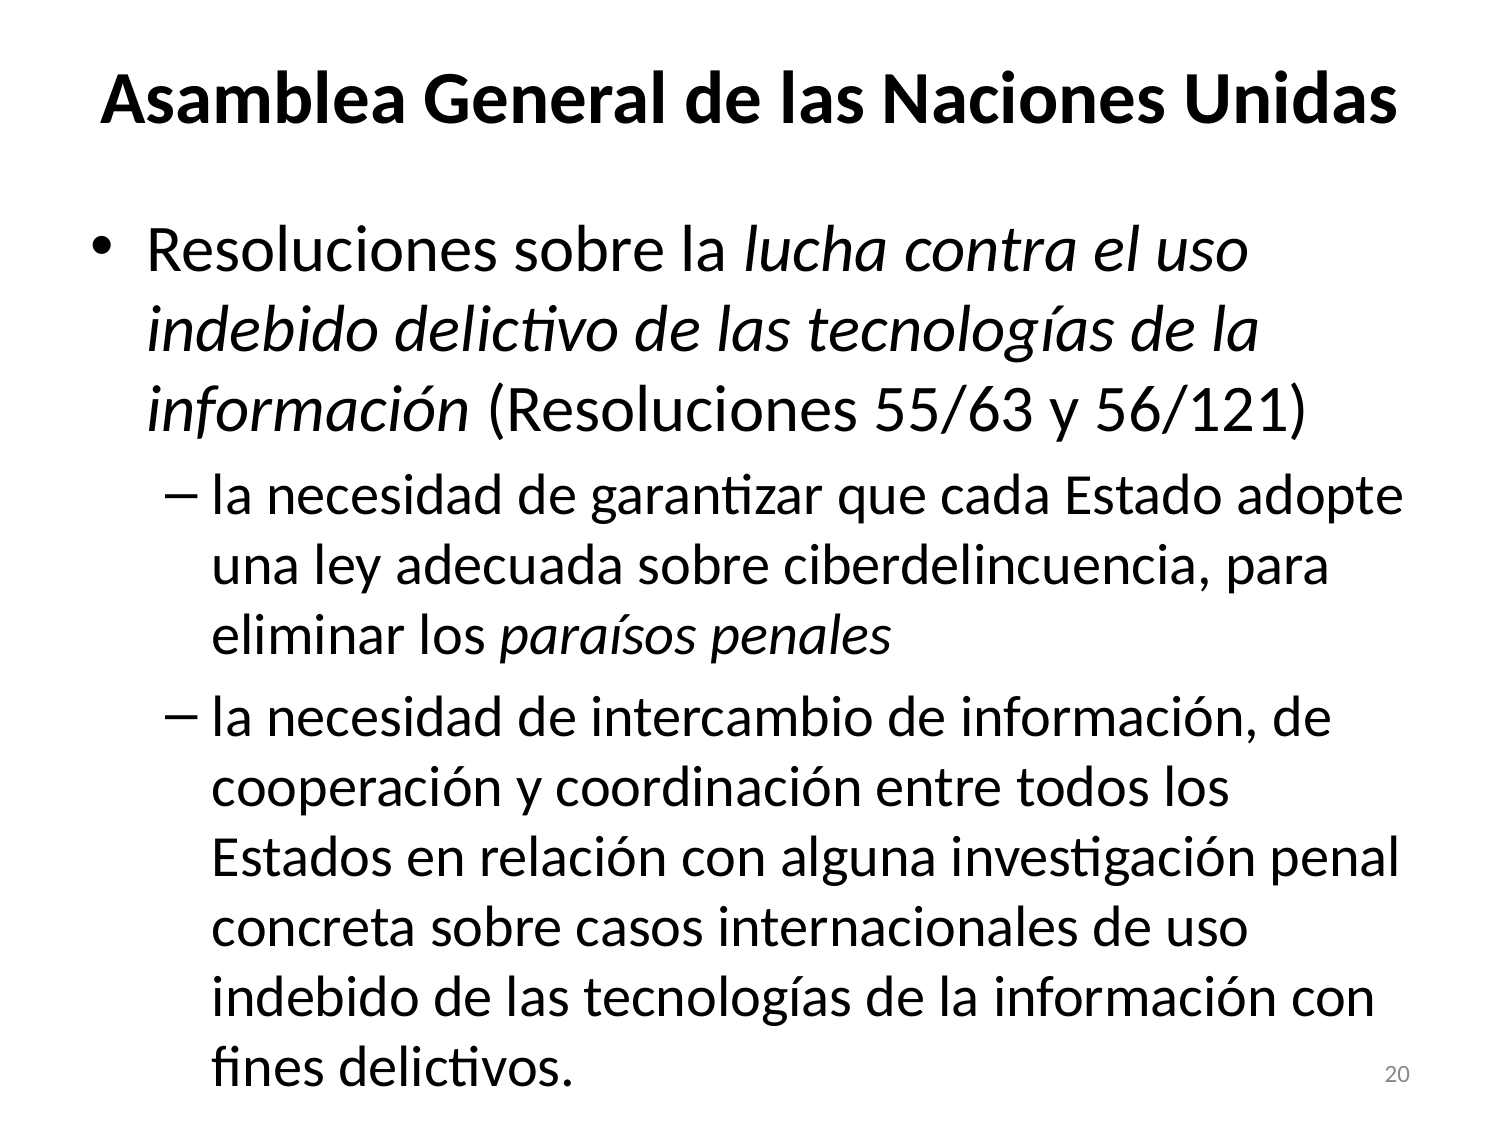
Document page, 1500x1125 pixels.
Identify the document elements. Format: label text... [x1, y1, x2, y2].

slide_number 20 [1074, 1042, 1425, 1103]
title Asamblea General de las Naciones Unidas [75, 29, 1425, 157]
list Resoluciones sobre la lucha contra el uso indebido delictivo de las tecnologías de la información (Resoluciones 55/63 y 56/121) la necesidad de garantizar que cada Estado adopte una ley adecuada sobre ciberdelincuencia, para eliminar los paraísos penales la necesidad de intercambio de información, de cooperación y coordinación entre todos los Estados en relación con alguna investigación penal concreta sobre casos internacionales de uso indebido de las tecnologías de la información con fines delictivos. [75, 197, 1425, 1005]
